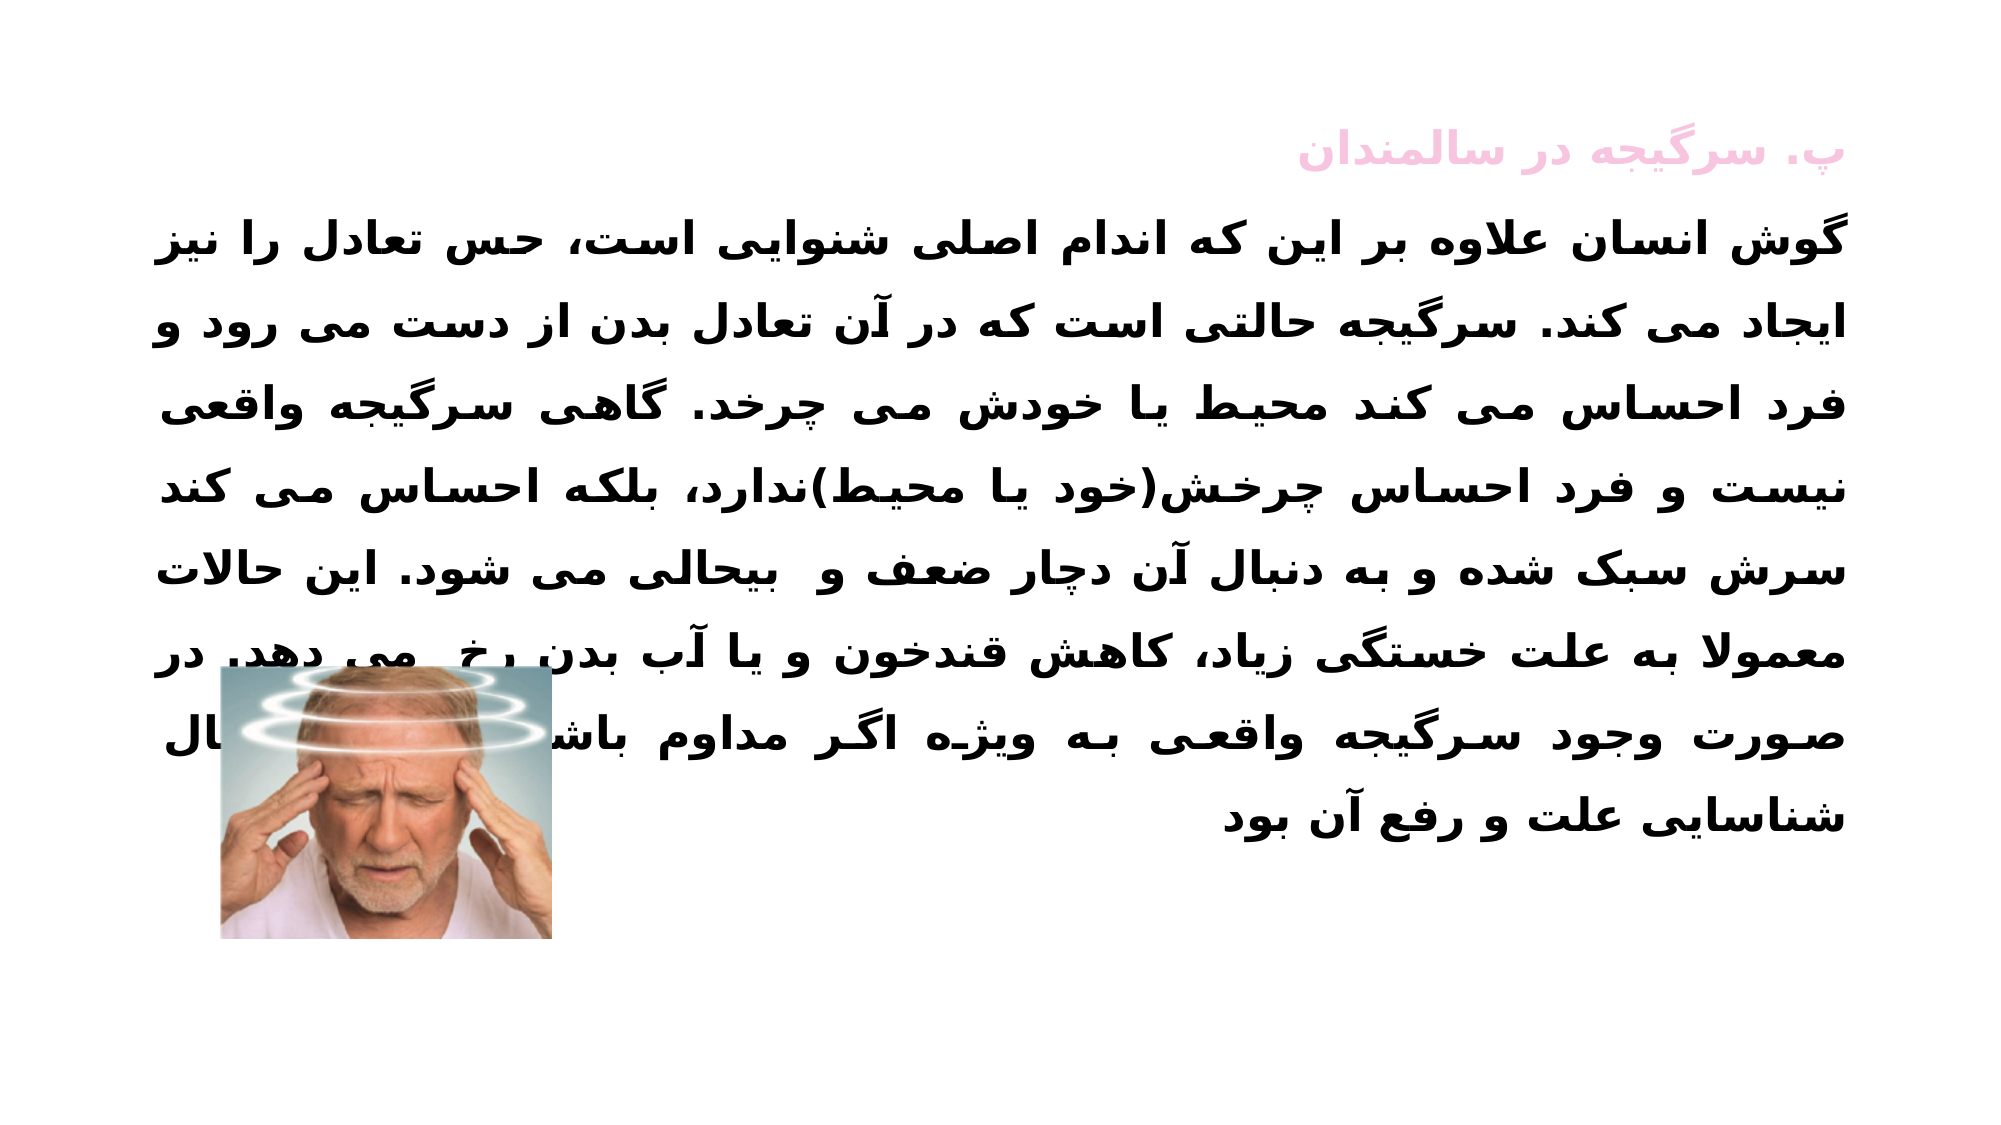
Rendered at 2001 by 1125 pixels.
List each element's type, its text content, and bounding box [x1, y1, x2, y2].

picture [220, 666, 552, 939]
list پ. سرگیجه در سالمندان گوش انسان علاوه بر این که اندام اصلی شنوایی است، حس تعادل را نیز ایجاد می کند. سرگیجه حالتی است که در آن تعادل بدن از دست می رود و فرد احساس می کند محیط یا خودش می چرخد. گاهی سرگیجه واقعی نیست و فرد احساس چرخش(خود یا محیط)ندارد، بلکه احساس می کند سرش سبک شده و به دنبال آن دچار ضعف و بیحالی می شود. این حالات معمولا به علت خستگی زیاد، کاهش قندخون و یا آب بدن رخ می دهد. در صورت وجود سرگیجه واقعی به ویژه اگر مداوم باشد، باید به دنبال شناسایی علت و رفع آن بود [137, 83, 1882, 1014]
